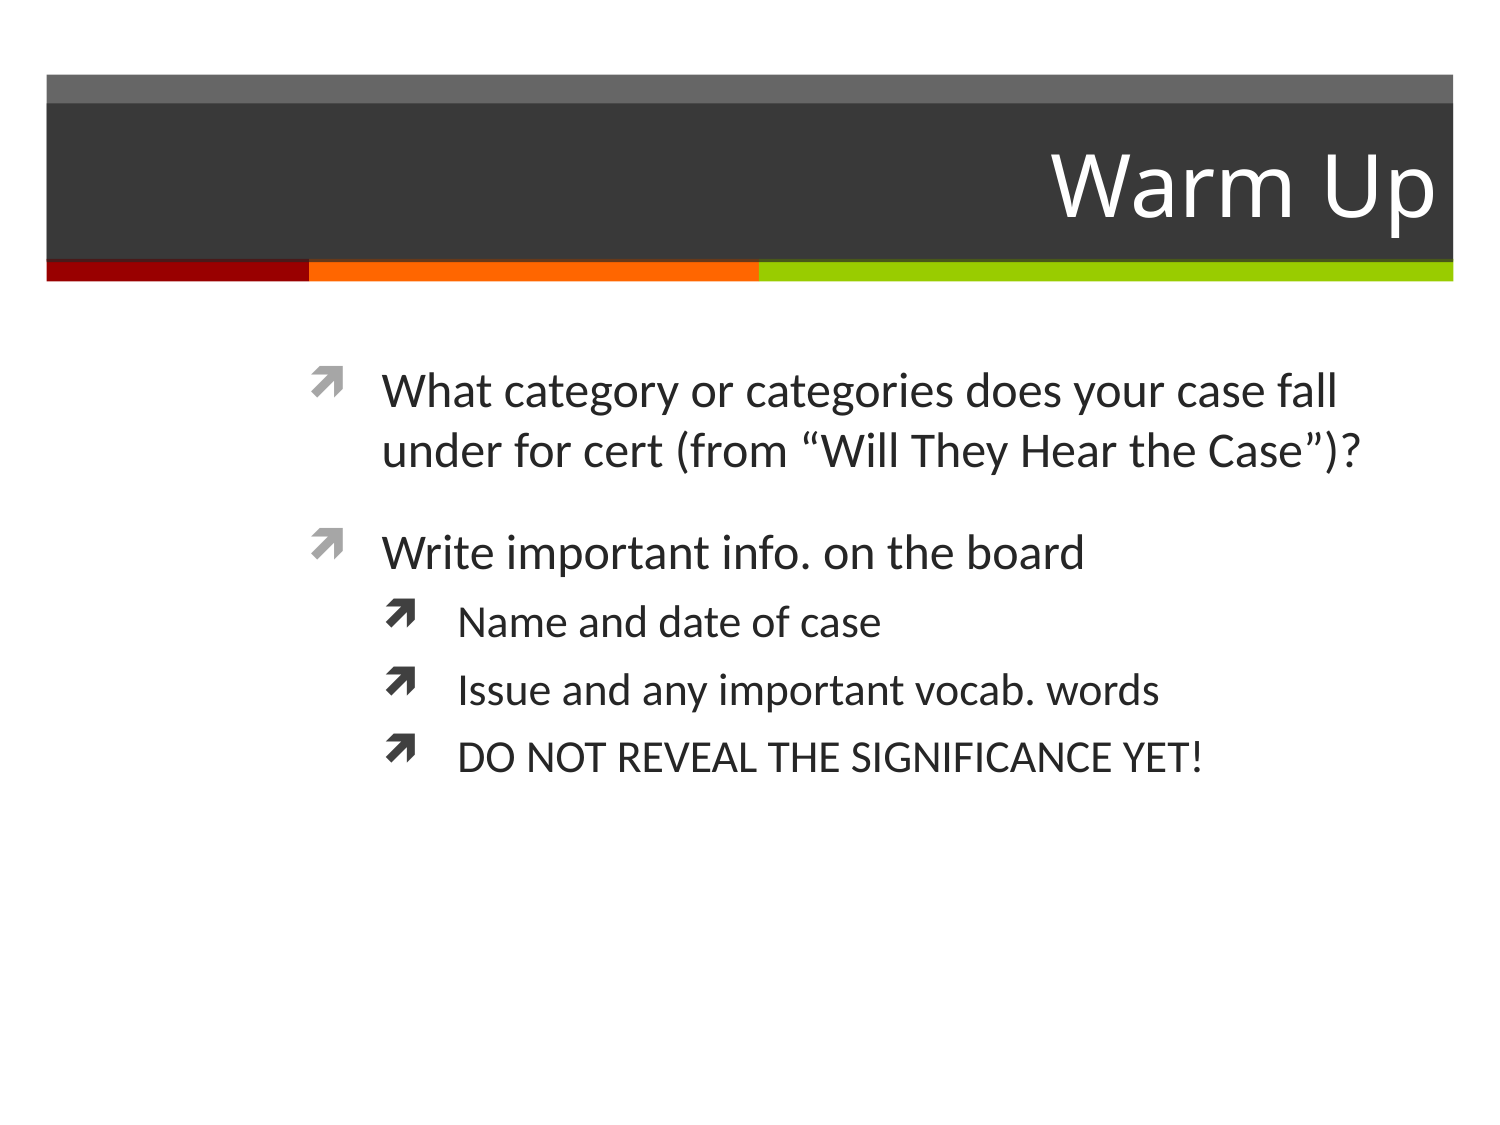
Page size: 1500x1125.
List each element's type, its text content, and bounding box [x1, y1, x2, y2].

list What category or categories does your case fall under for cert (from “Will They Hear the Case”)? Write important info. on the board Name and date of case Issue and any important vocab. words DO NOT REVEAL THE SIGNIFICANCE YET! [292, 350, 1454, 1005]
title Warm Up [46, 103, 1454, 263]
